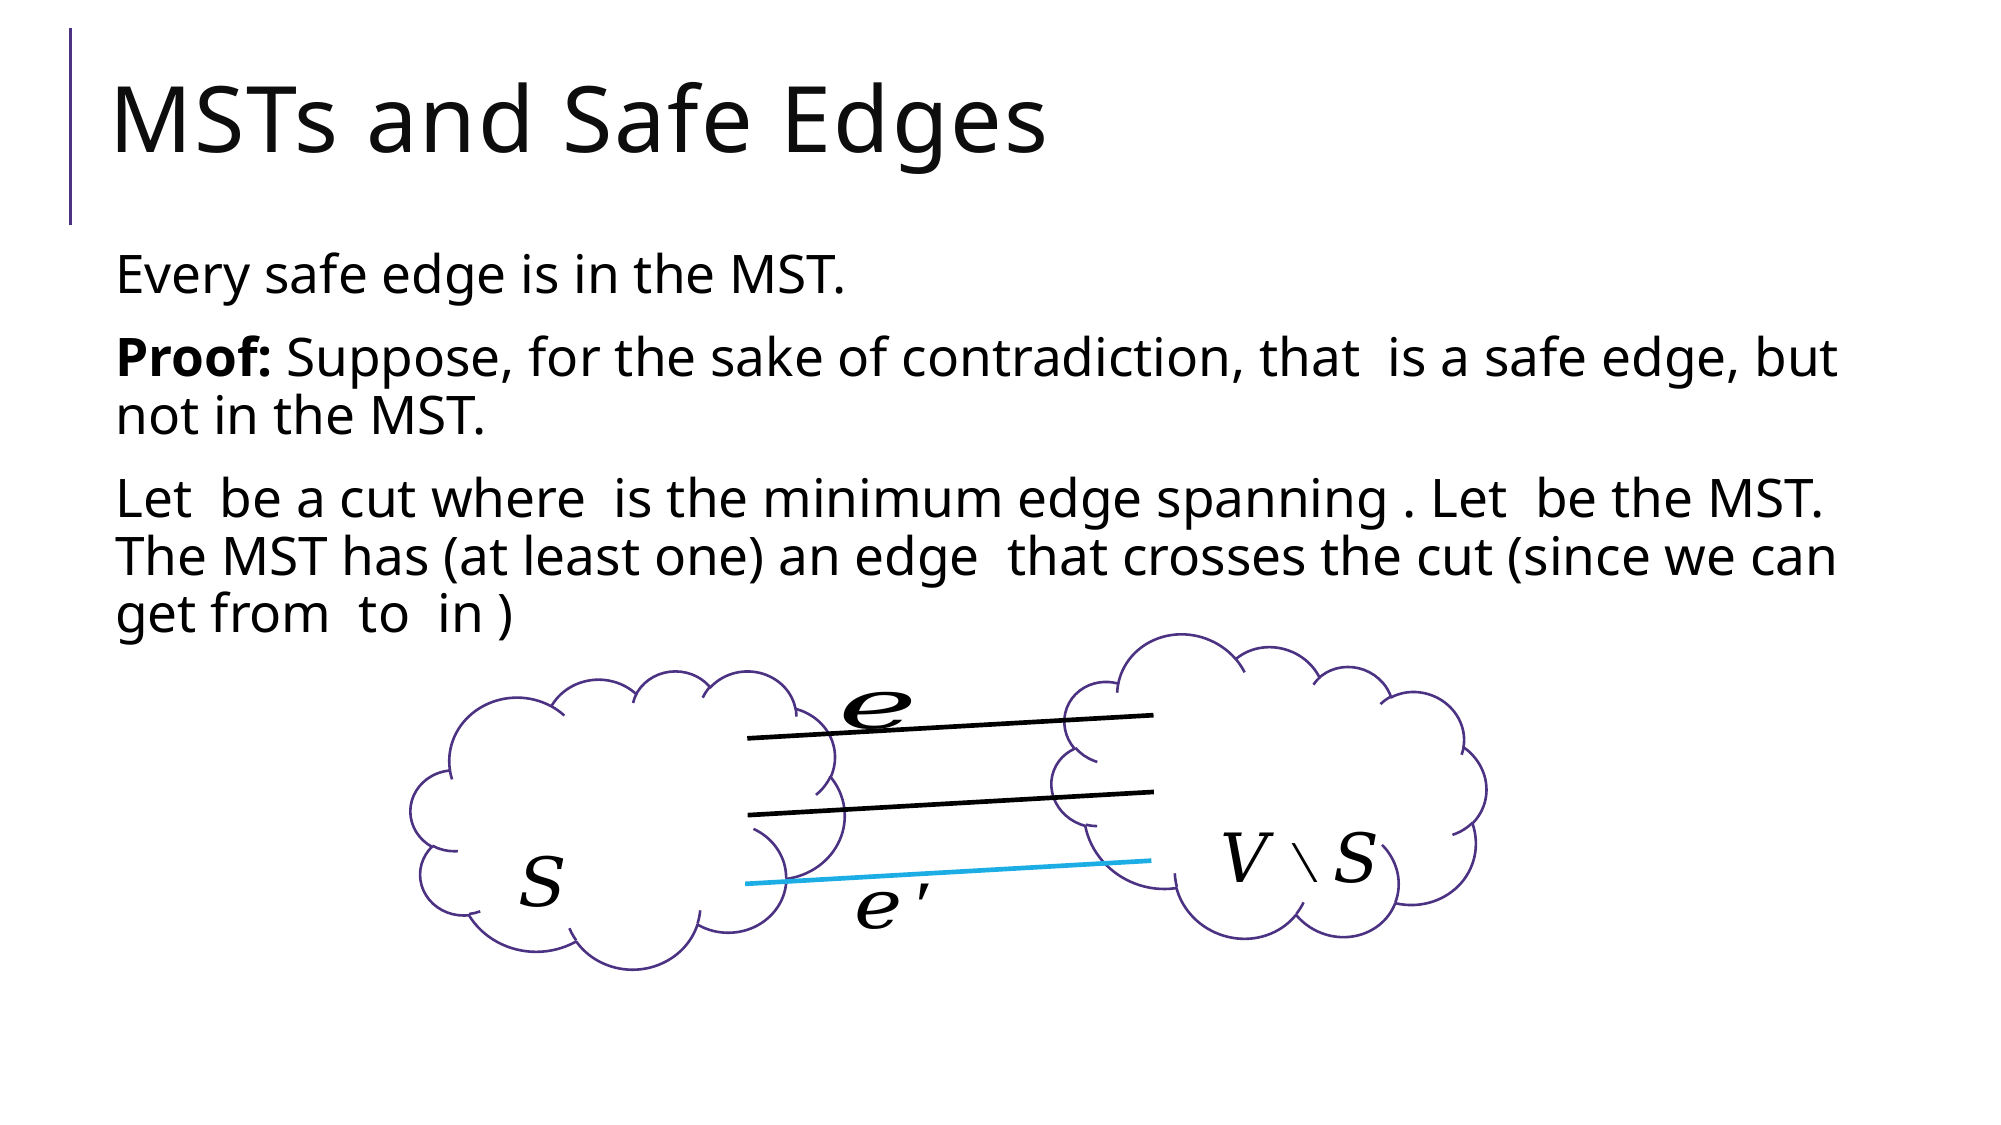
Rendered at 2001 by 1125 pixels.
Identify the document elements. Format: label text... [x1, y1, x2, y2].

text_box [747, 791, 1155, 816]
text_box [1050, 633, 1488, 941]
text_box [744, 860, 1152, 885]
text_box [409, 670, 846, 972]
title MSTs and Safe Edges [94, 43, 1930, 210]
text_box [747, 714, 1154, 739]
